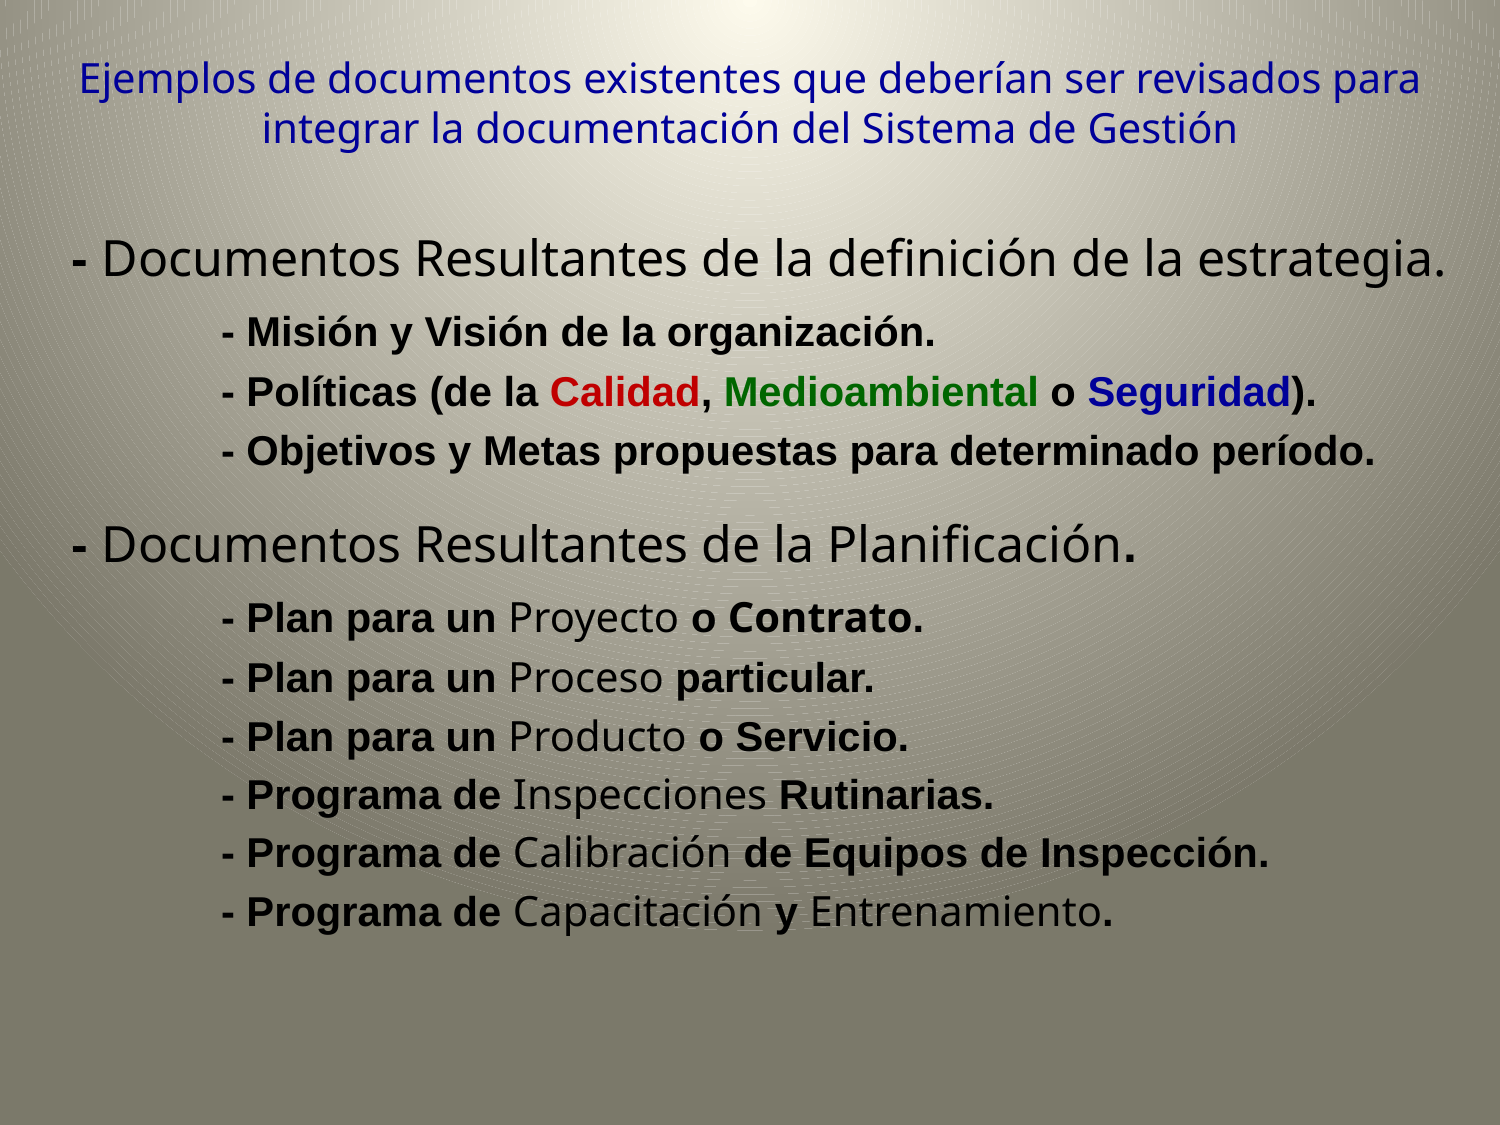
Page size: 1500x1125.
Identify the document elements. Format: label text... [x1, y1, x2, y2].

text_box - Documentos Resultantes de la definición de la estrategia. - Misión y Visión de la organización. - Políticas (de la Calidad, Medioambiental o Seguridad). - Objetivos y Metas propuestas para determinado período. - Documentos Resultantes de la Planificación. - Plan para un Proyecto o Contrato. - Plan para un Proceso particular. - Plan para un Producto o Servicio. - Programa de Inspecciones Rutinarias. - Programa de Calibración de Equipos de Inspección. - Programa de Capacitación y Entrenamiento. [0, 184, 1500, 1083]
title Ejemplos de documentos existentes que deberían ser revisados para integrar la documentación del Sistema de Gestión [0, 30, 1500, 173]
